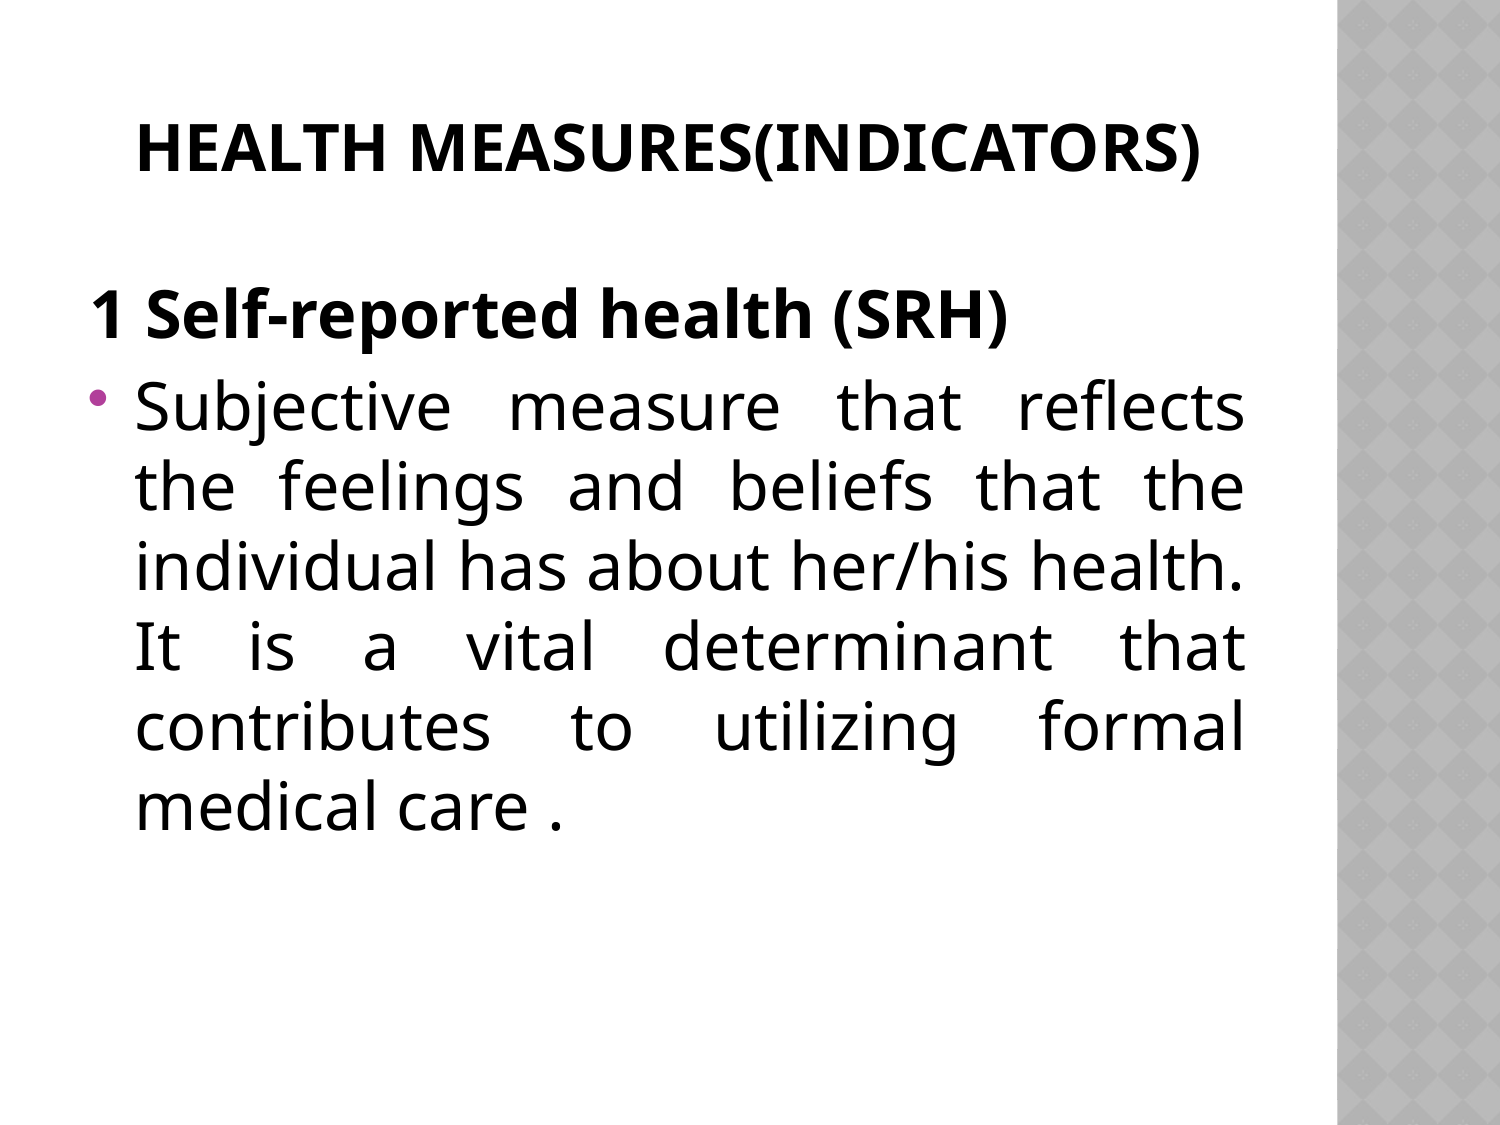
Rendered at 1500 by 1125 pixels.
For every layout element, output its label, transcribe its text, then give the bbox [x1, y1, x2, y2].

title Health measures(indicators) [75, 52, 1263, 185]
list 1 Self-reported health (SRH) Subjective measure that reflects the feelings and beliefs that the individual has about her/his health. It is a vital determinant that contributes to utilizing formal medical care . [75, 264, 1263, 1059]
